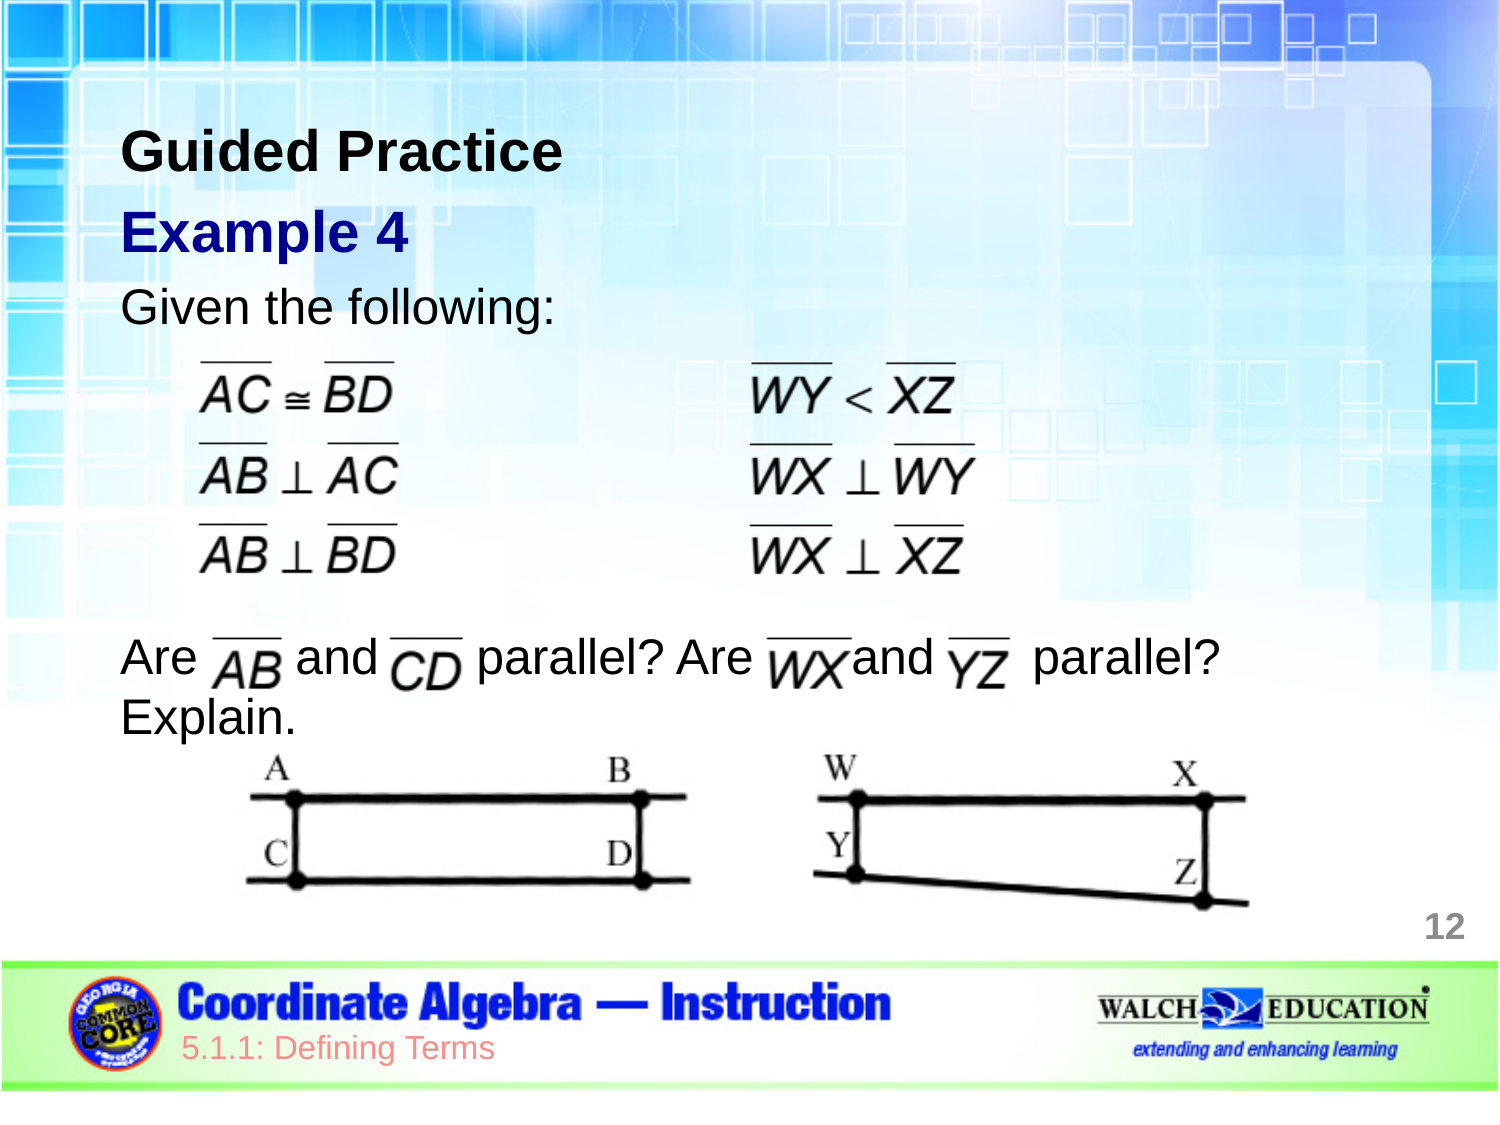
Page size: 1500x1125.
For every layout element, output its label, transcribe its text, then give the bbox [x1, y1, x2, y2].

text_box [747, 358, 977, 576]
slide_number 12 [1361, 901, 1481, 949]
picture [1, 0, 1500, 1091]
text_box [387, 633, 465, 694]
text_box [207, 632, 284, 692]
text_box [234, 736, 1266, 926]
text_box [943, 632, 1014, 692]
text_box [763, 632, 854, 692]
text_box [195, 357, 401, 575]
footer 5.1.1: Defining Terms [166, 1024, 1080, 1069]
subtitle Guided Practice Example 4 Given the following: Are and parallel? Are and parallel? Explain. [105, 105, 1428, 925]
